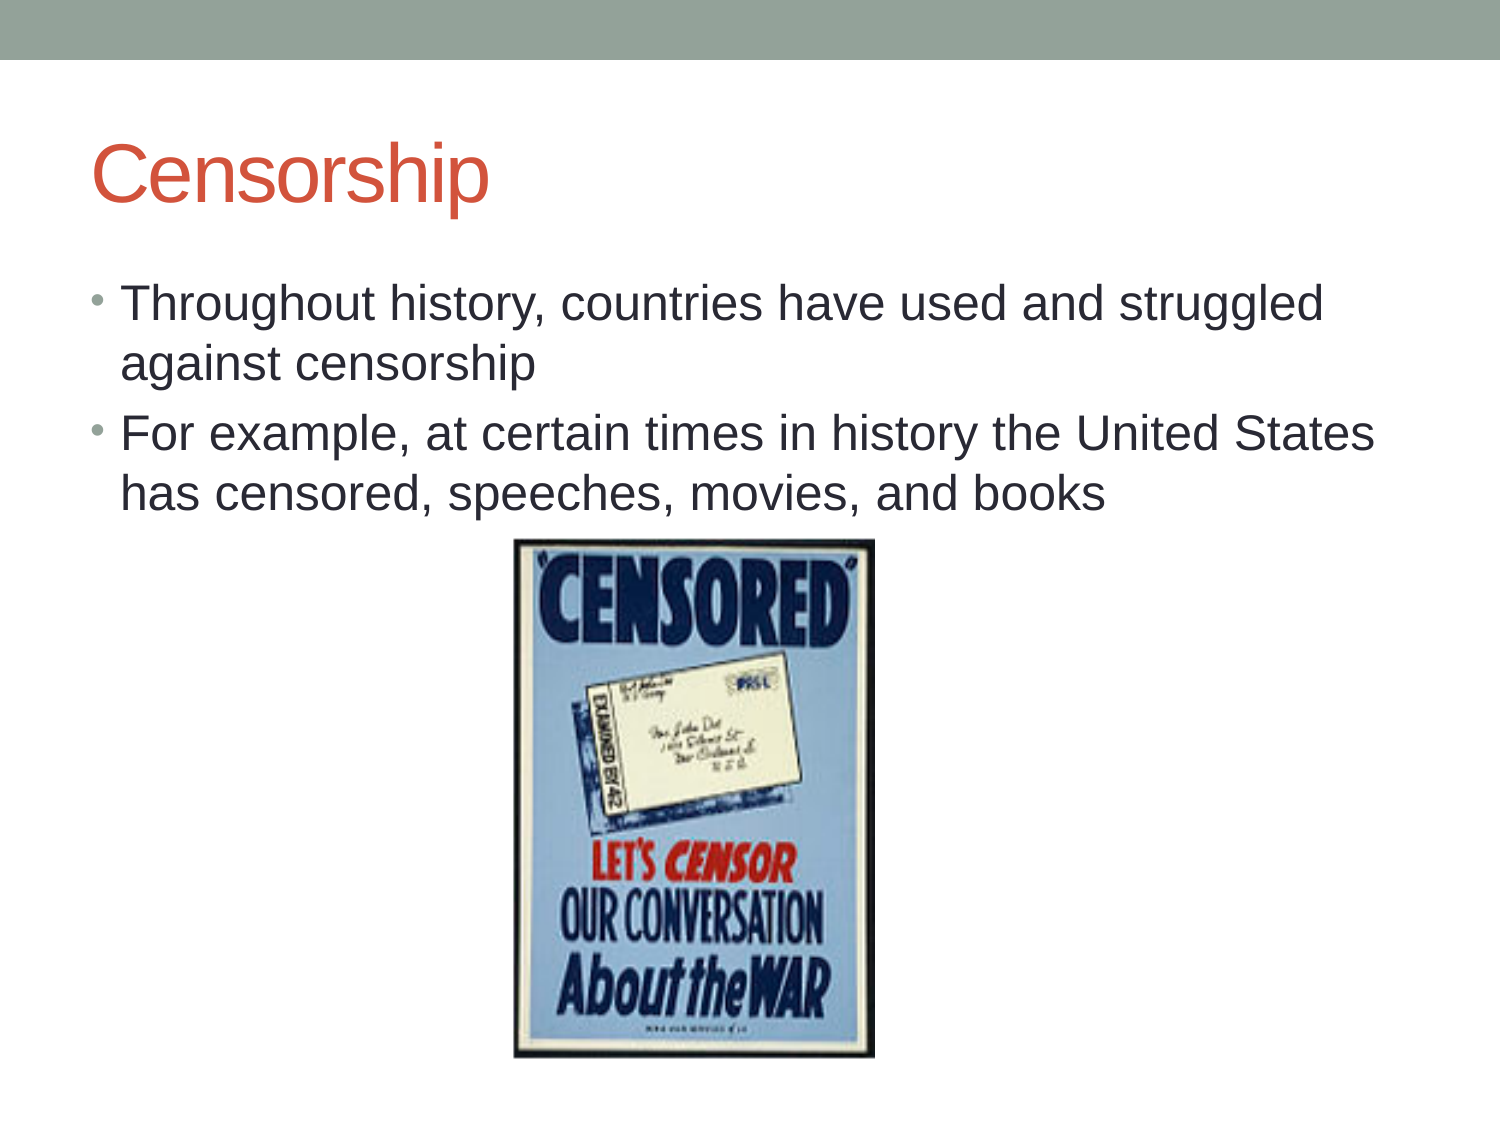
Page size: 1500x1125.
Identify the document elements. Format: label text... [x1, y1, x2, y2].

title Censorship [75, 87, 1425, 250]
list Throughout history, countries have used and struggled against censorship For example, at certain times in history the United States has censored, speeches, movies, and books [75, 262, 1425, 1063]
picture [512, 534, 876, 1067]
